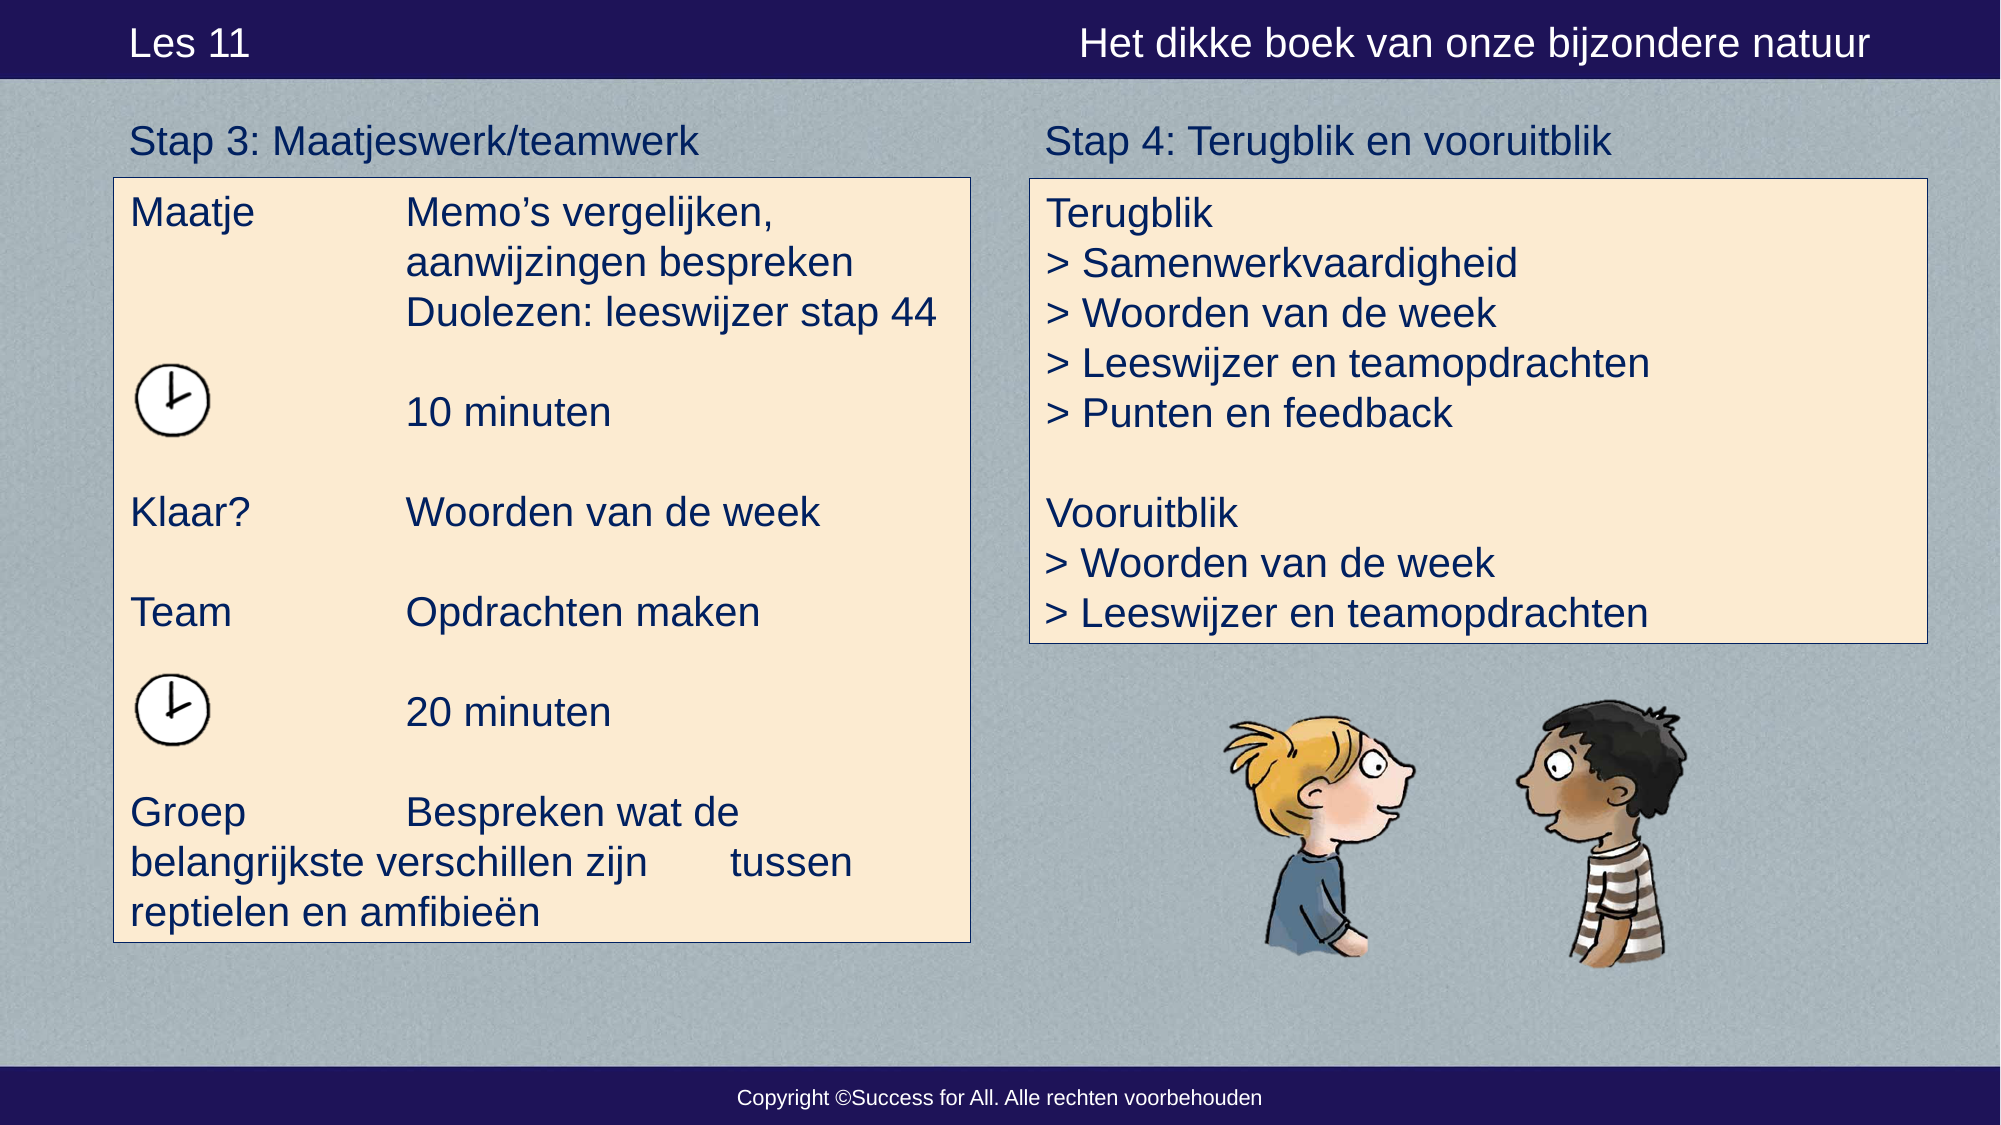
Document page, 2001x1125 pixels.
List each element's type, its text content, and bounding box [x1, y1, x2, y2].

text_box Stap 3: Maatjeswerk/teamwerk [114, 106, 907, 171]
text_box Stap 4: Terugblik en vooruitblik [1029, 105, 1822, 171]
picture [0, 0, 2001, 1125]
text_box Copyright ©Success for All. Alle rechten voorbehouden [0, 1076, 2000, 1125]
text_box Terugblik > Samenwerkvaardigheid > Woorden van de week > Leeswijzer en teamopdrachten > Punten en feedback Vooruitblik > Woorden van de week > Leeswijzer en teamopdrachten [1029, 178, 1928, 644]
text_box Les 11 [114, 8, 354, 73]
text_box Maatje Memo’s vergelijken, aanwijzingen bespreken Duolezen: leeswijzer stap 44 10 minuten Klaar? Woorden van de week Team Opdrachten maken 20 minuten Groep Bespreken wat de belangrijkste verschillen zijn tussen reptielen en amfibieën [113, 177, 971, 943]
text_box Het dikke boek van onze bijzondere natuur [999, 8, 1886, 73]
